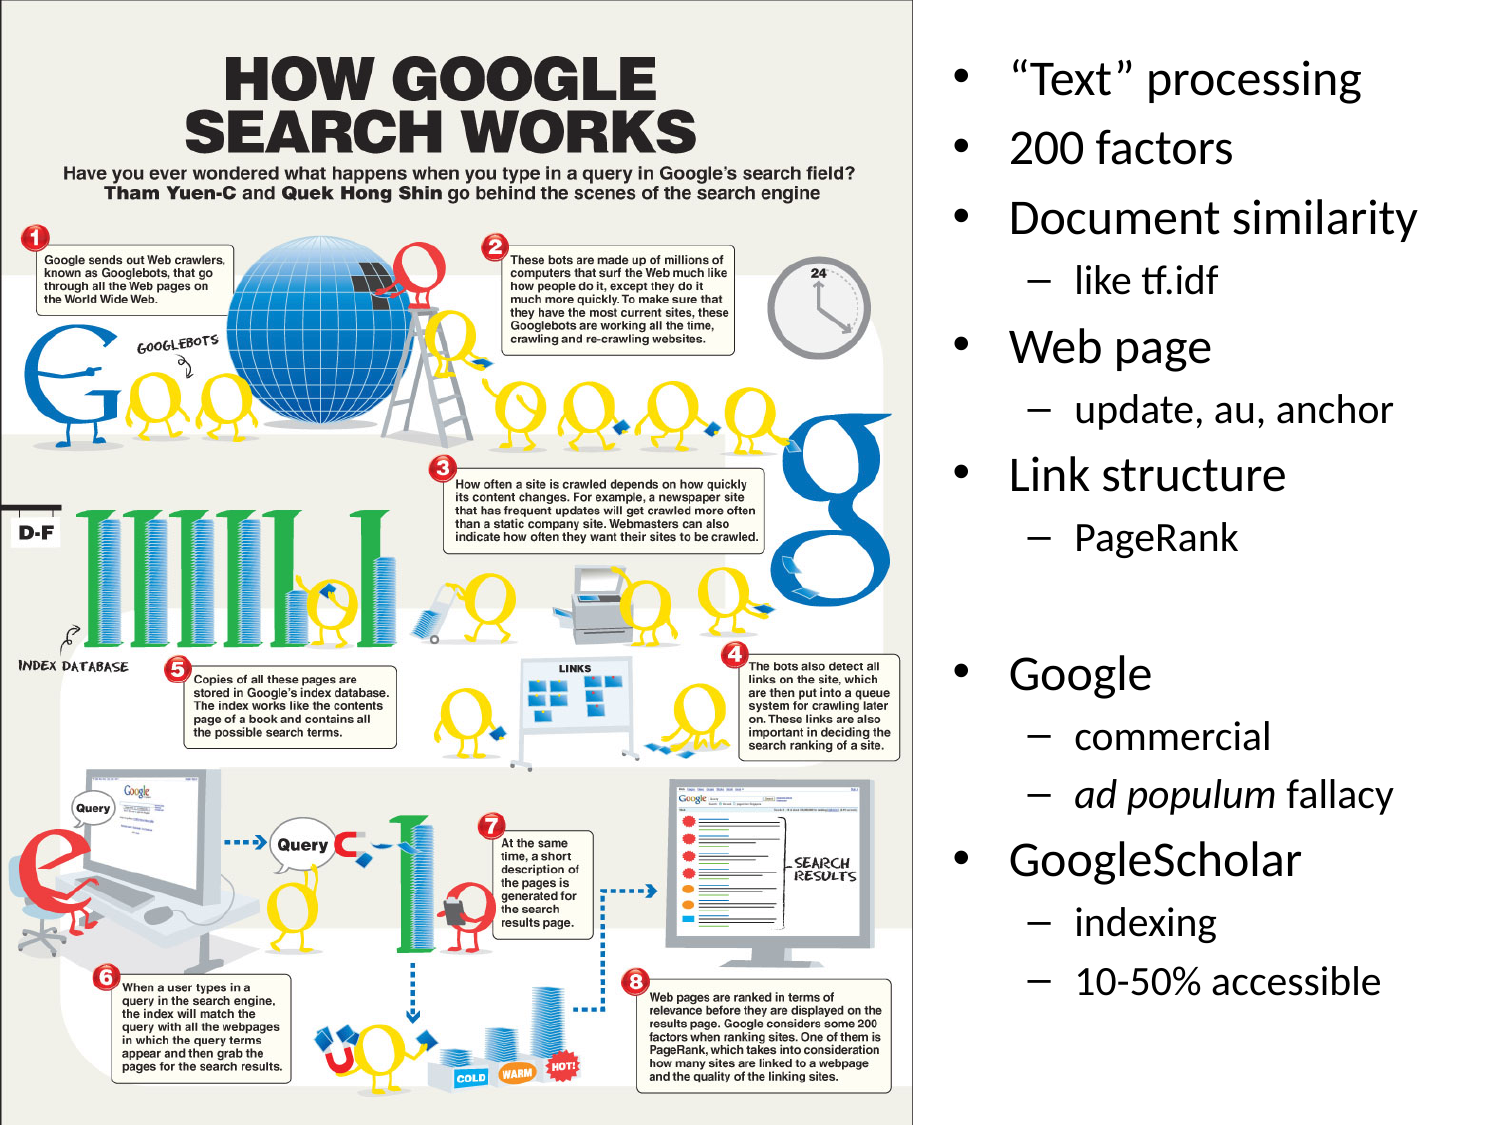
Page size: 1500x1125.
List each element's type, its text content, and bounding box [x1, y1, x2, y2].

list “Text” processing 200 factors Document similarity like tf.idf Web page update, au, anchor Link structure PageRank Google commercial ad populum fallacy GoogleScholar indexing 10-50% accessible [937, 37, 1463, 1088]
picture [0, 0, 913, 1125]
